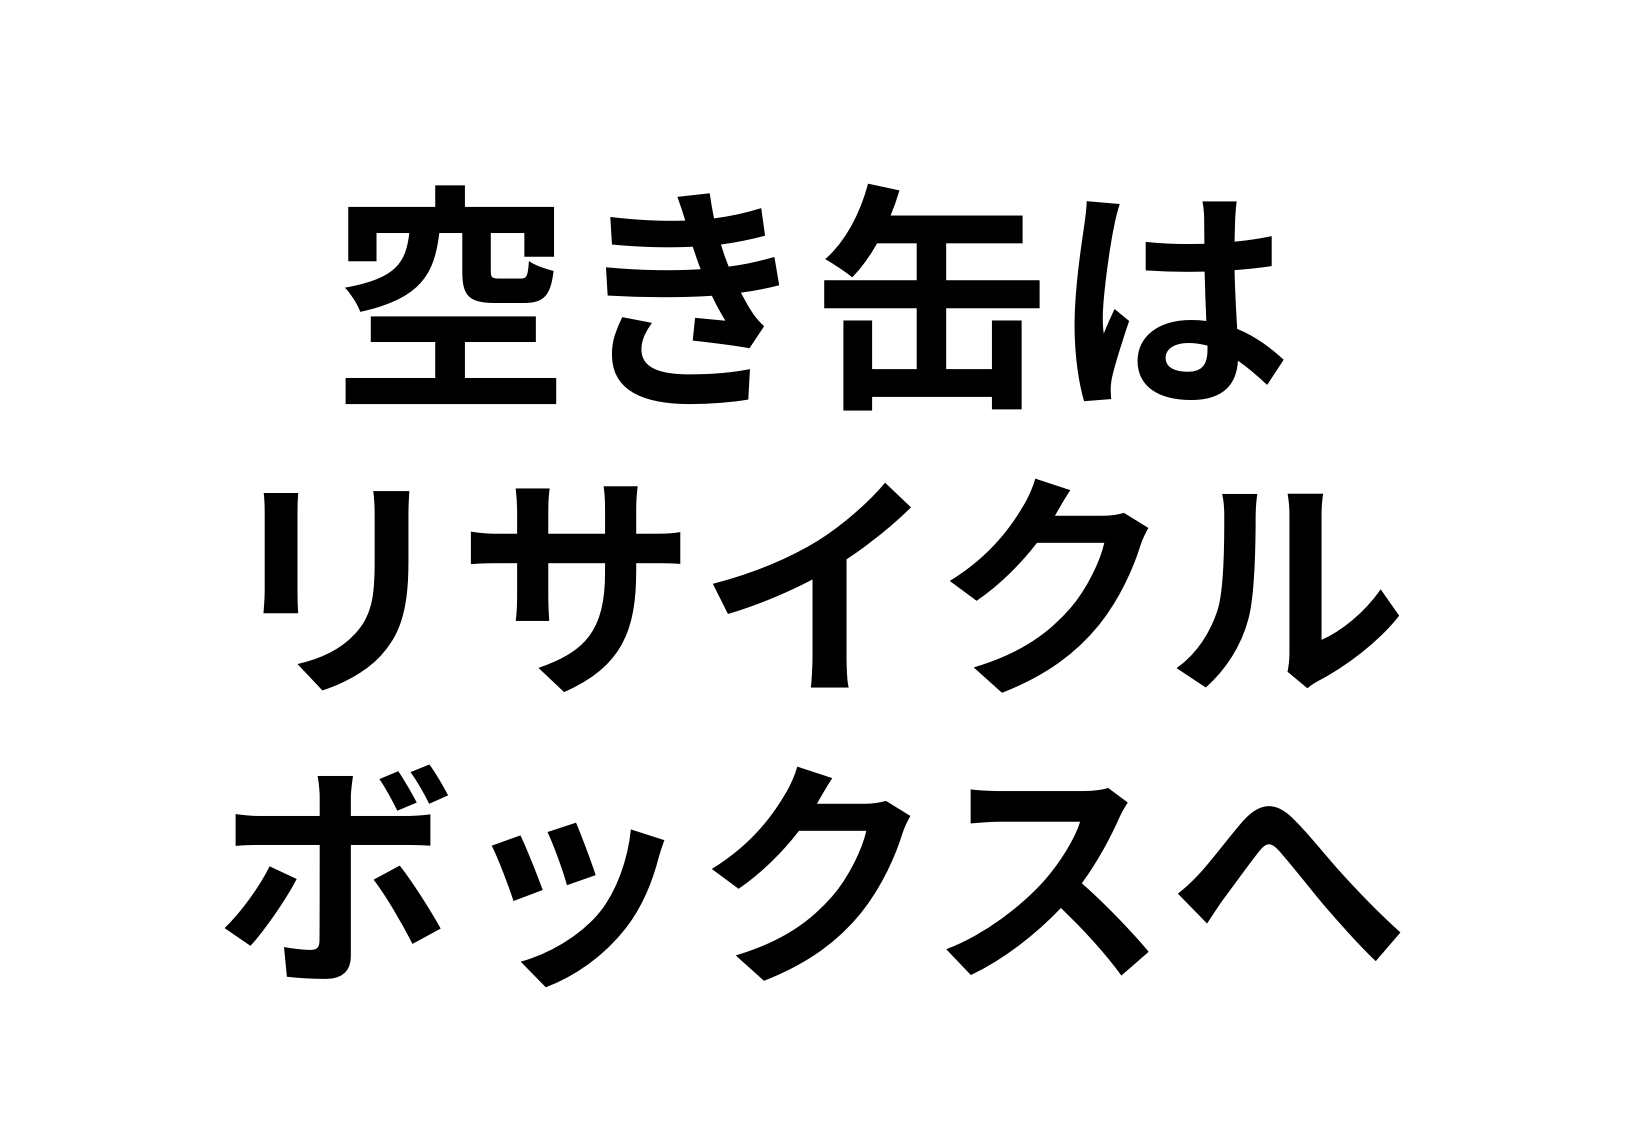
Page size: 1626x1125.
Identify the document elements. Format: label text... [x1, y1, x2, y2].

text_box 空き缶は リサイクル ボックスへ [0, 143, 1625, 1021]
